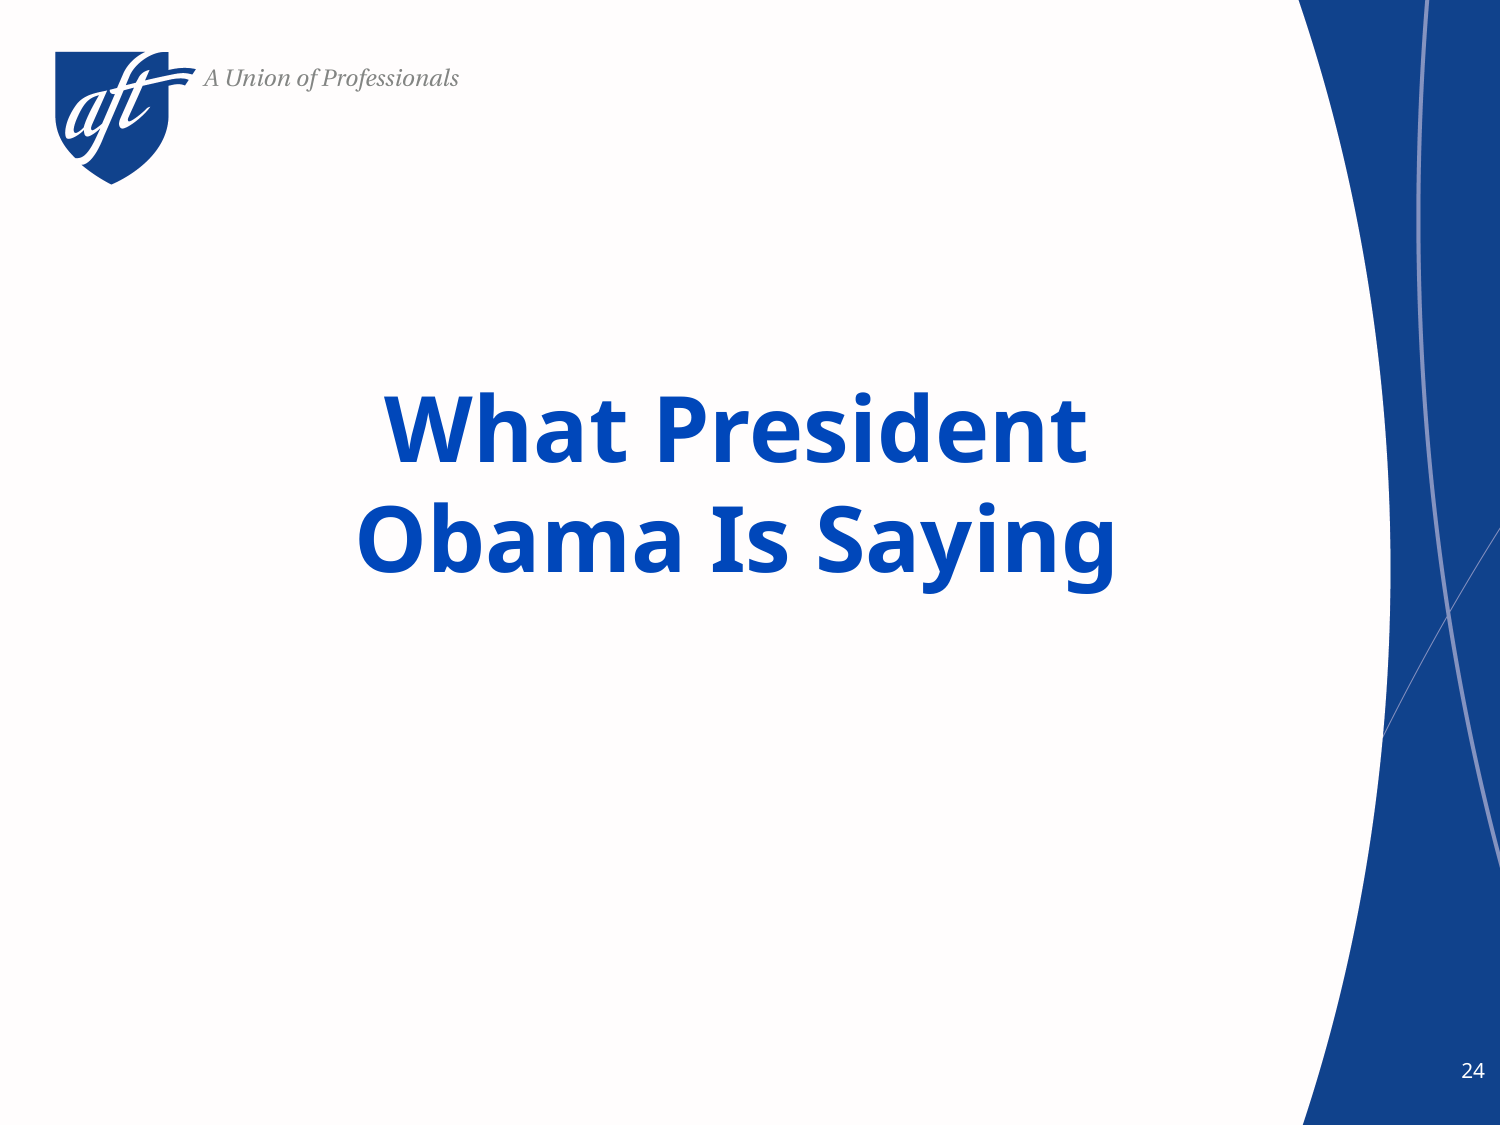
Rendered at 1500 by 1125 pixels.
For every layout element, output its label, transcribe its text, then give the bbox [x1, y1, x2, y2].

title What President Obama Is Saying [212, 324, 1263, 638]
slide_number 24 [1187, 1049, 1500, 1101]
picture [0, 0, 1500, 1125]
